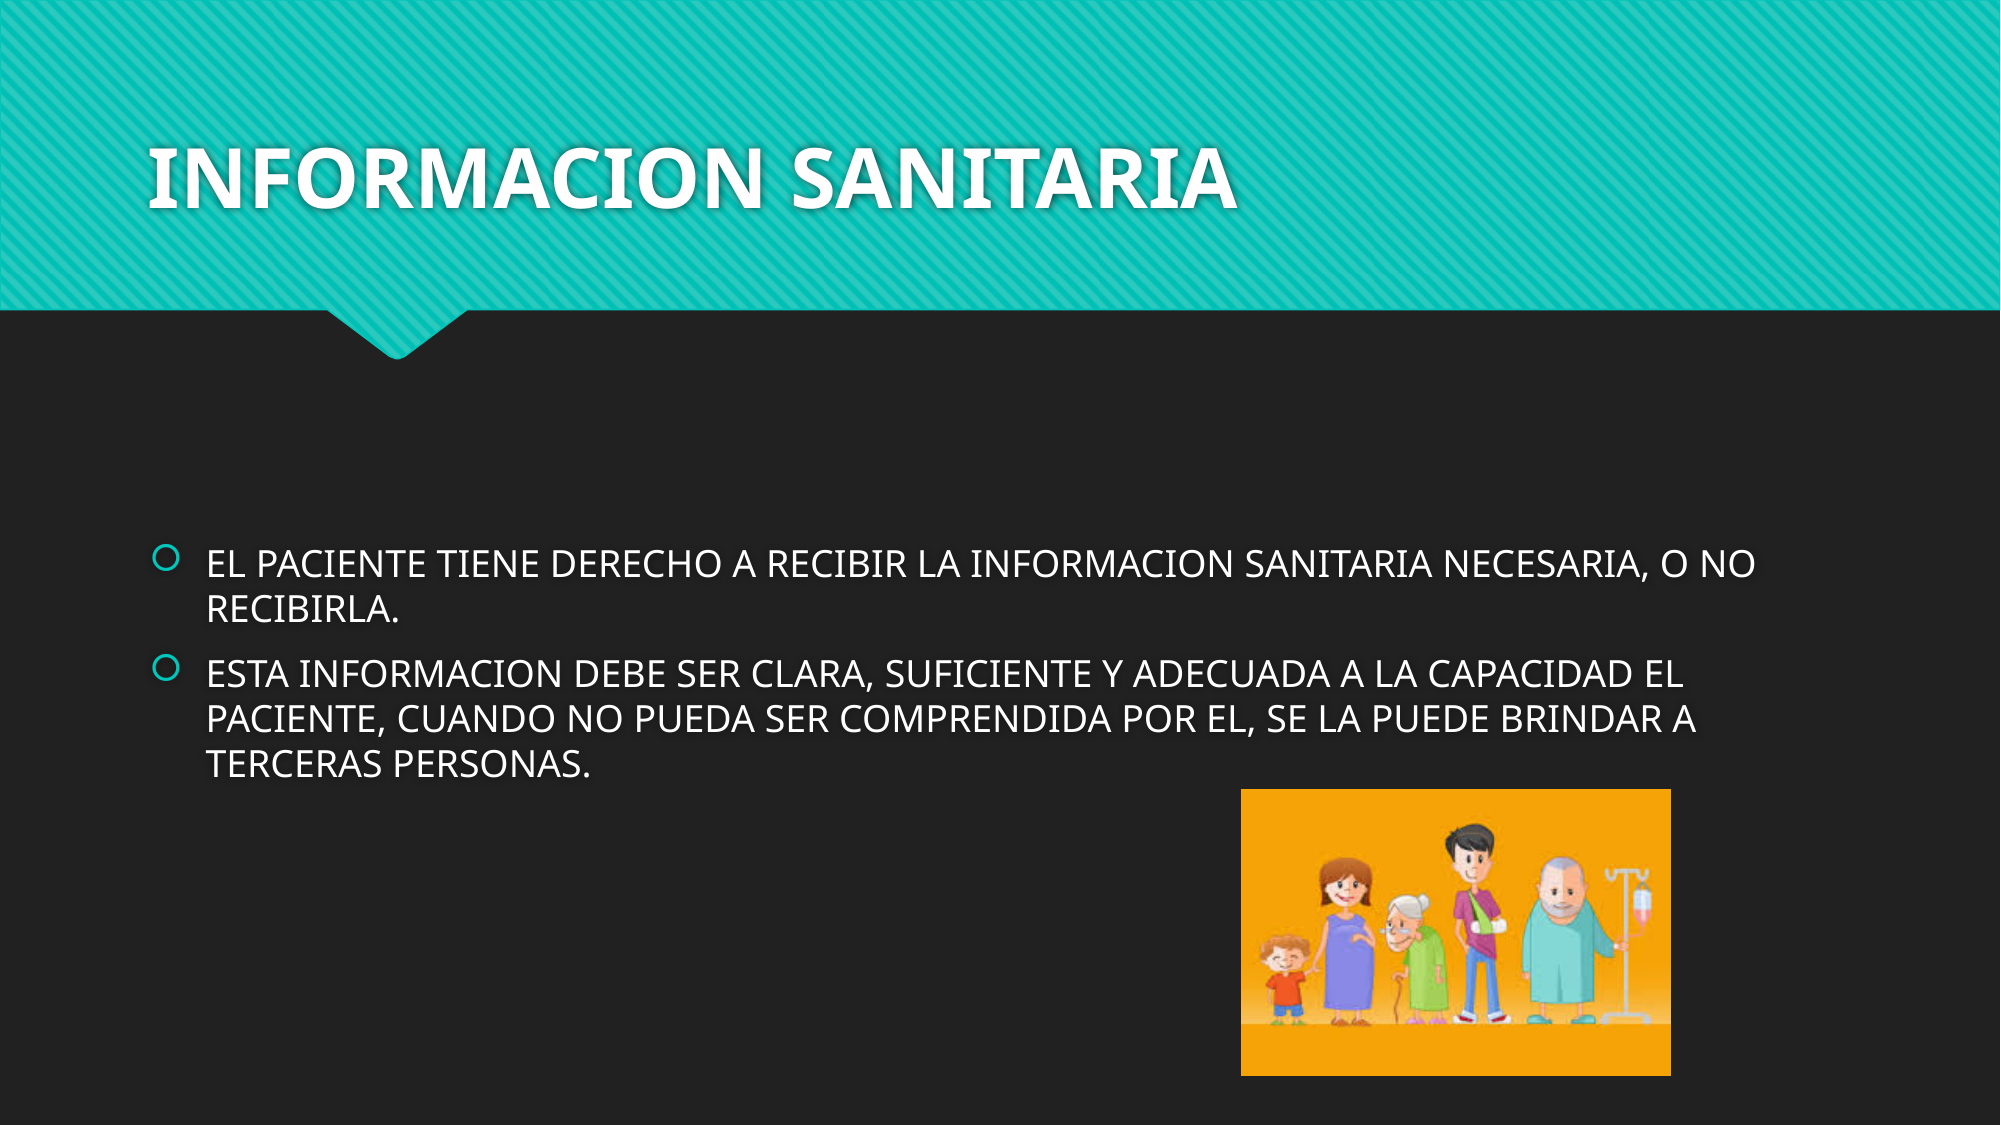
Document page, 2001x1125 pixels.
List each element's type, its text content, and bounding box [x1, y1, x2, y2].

title INFORMACION SANITARIA [132, 73, 1868, 233]
picture [1240, 789, 1671, 1076]
list EL PACIENTE TIENE DERECHO A RECIBIR LA INFORMACION SANITARIA NECESARIA, O NO RECIBIRLA. ESTA INFORMACION DEBE SER CLARA, SUFICIENTE Y ADECUADA A LA CAPACIDAD EL PACIENTE, CUANDO NO PUEDA SER COMPRENDIDA POR EL, SE LA PUEDE BRINDAR A TERCERAS PERSONAS. [134, 364, 1866, 962]
